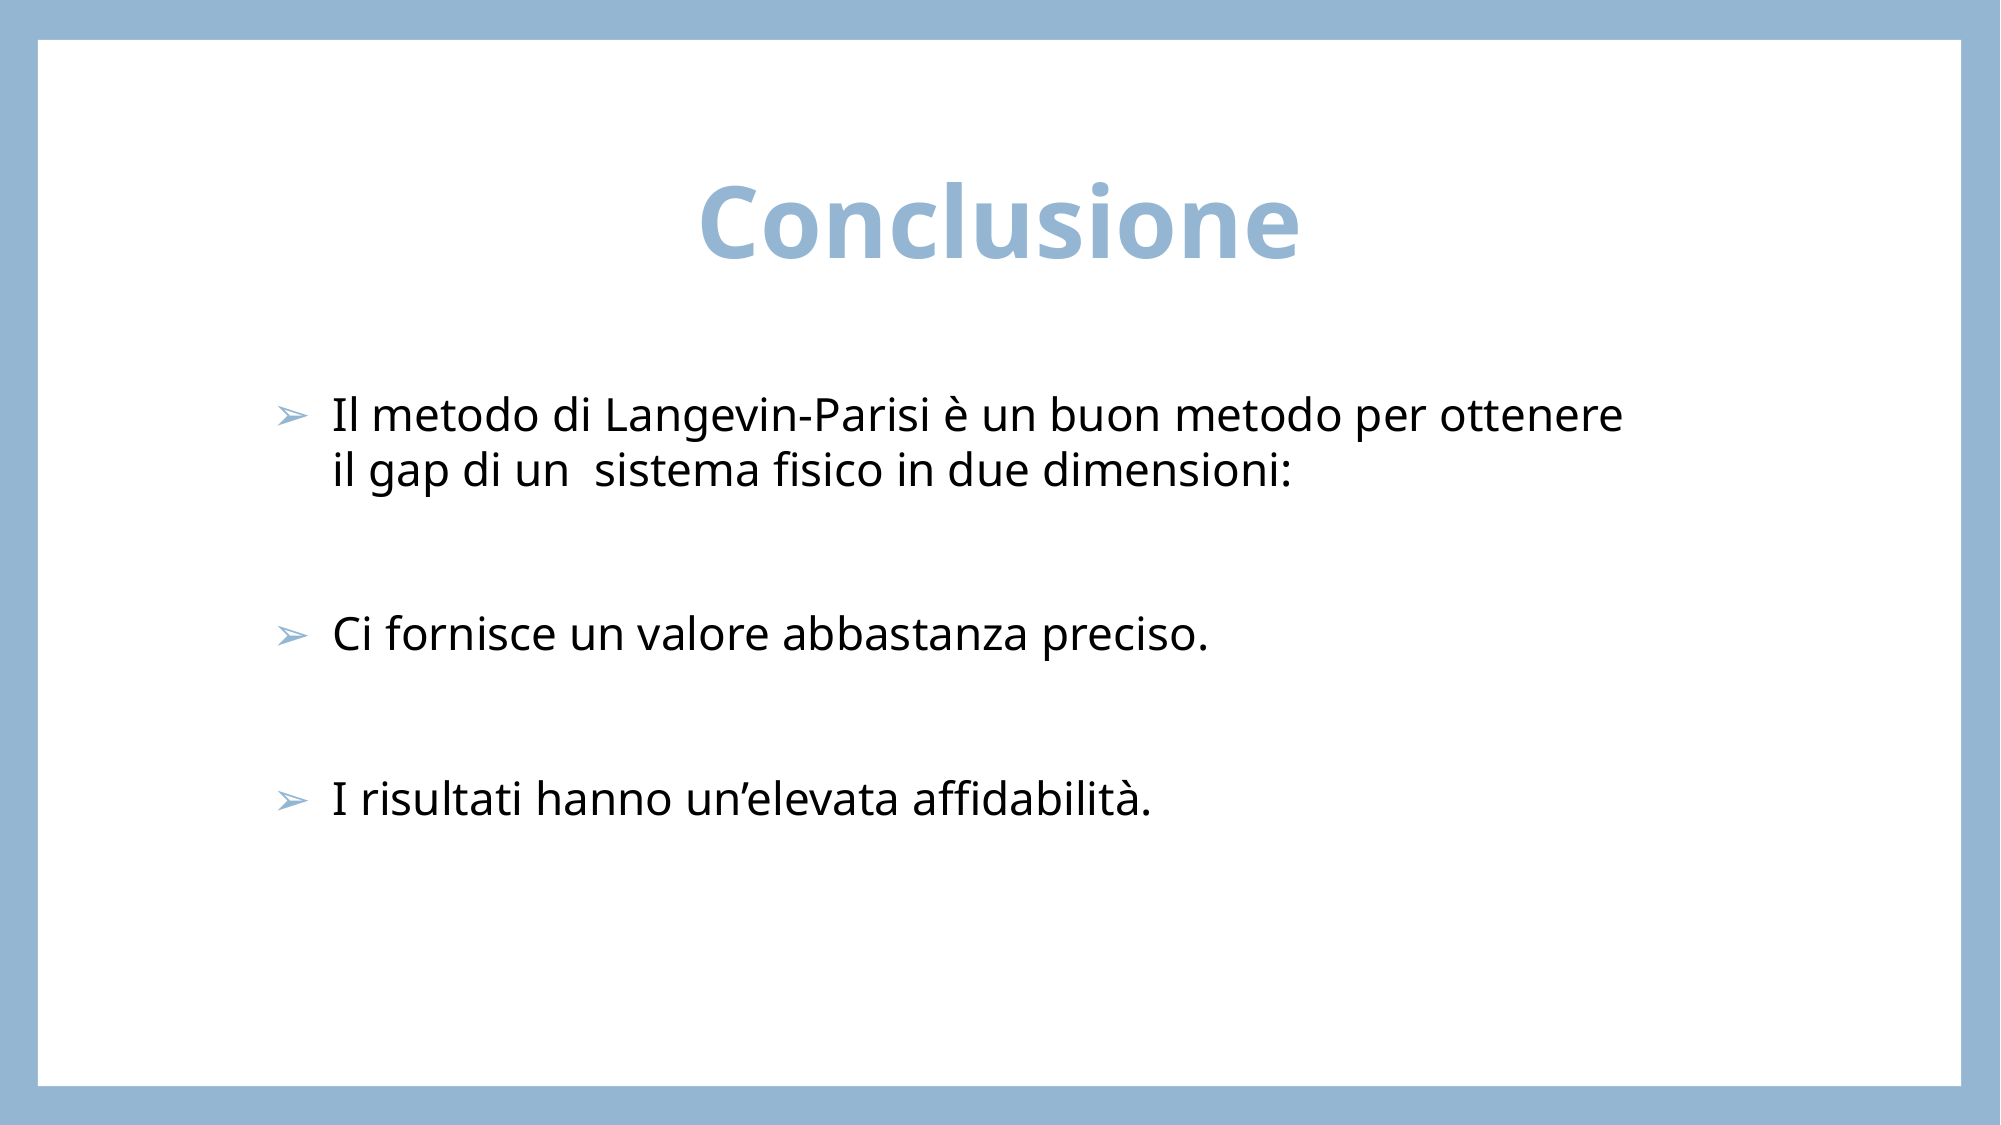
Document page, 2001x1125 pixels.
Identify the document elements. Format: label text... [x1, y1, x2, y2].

title Conclusione [190, 136, 1810, 316]
text_box Il metodo di Langevin-Parisi è un buon metodo per ottenere il gap di un sistema fisico in due dimensioni: Ci fornisce un valore abbastanza preciso. I risultati hanno un’elevata affidabilità. [242, 370, 1666, 915]
